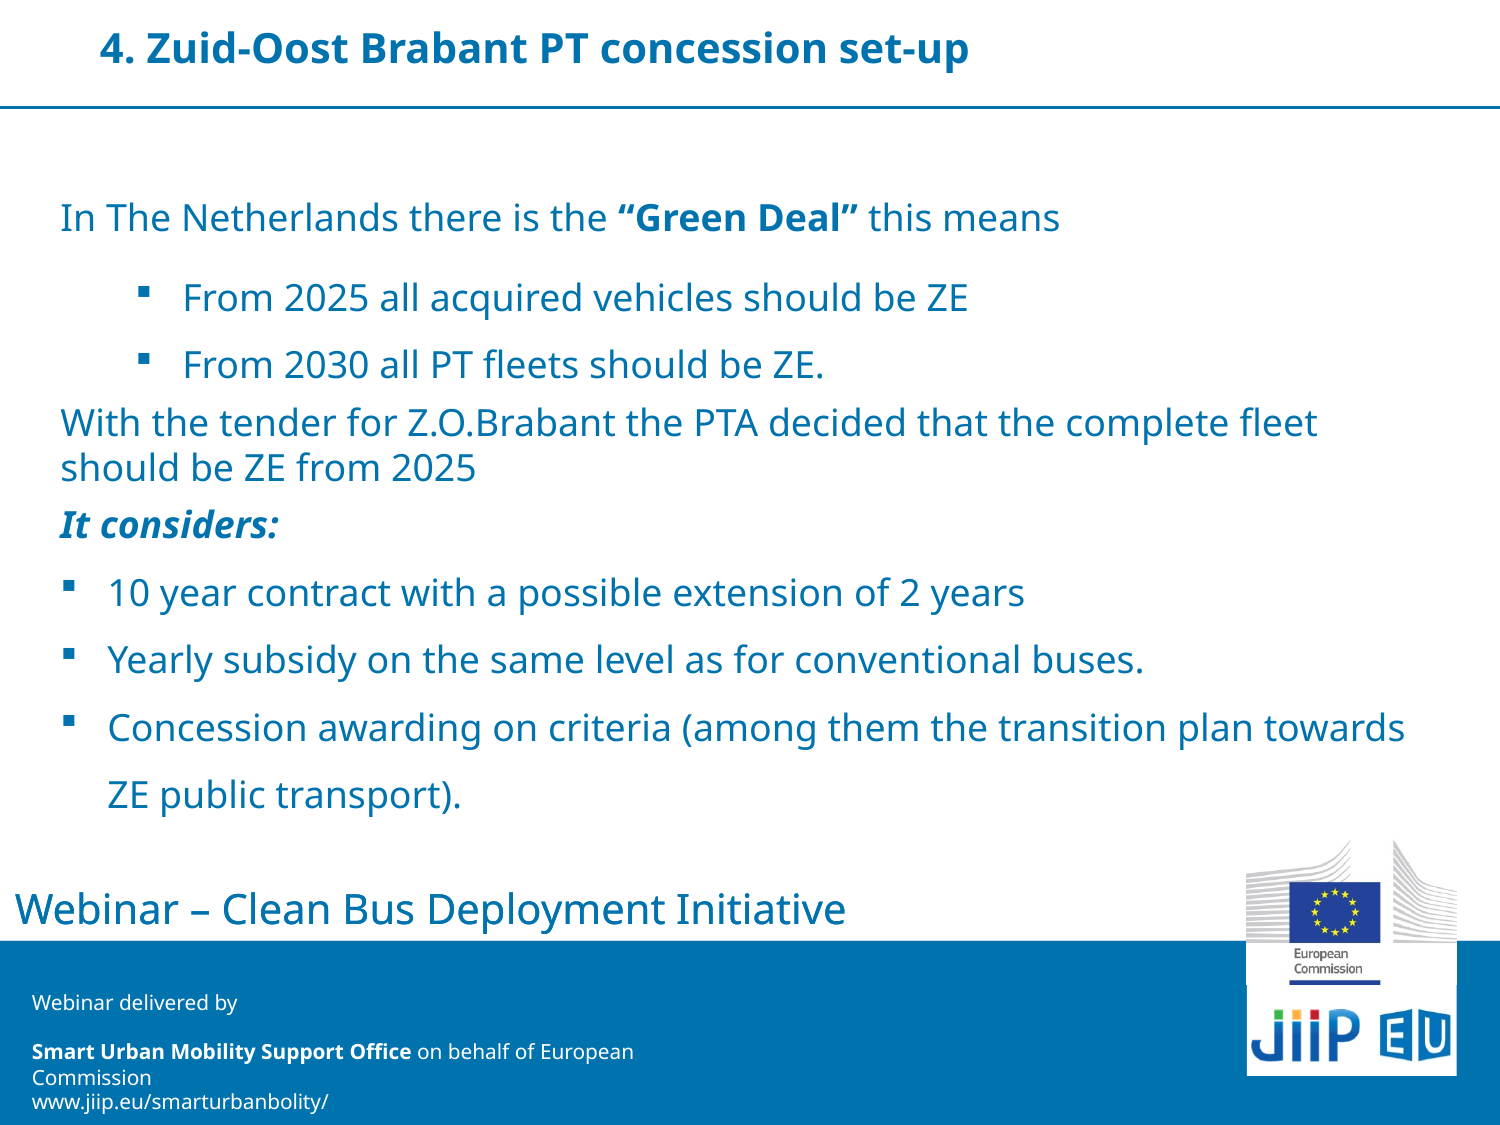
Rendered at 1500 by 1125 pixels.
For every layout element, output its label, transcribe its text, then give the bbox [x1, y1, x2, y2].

text_box [0, 940, 1500, 1125]
picture [1246, 839, 1457, 985]
text_box Webinar delivered by Smart Urban Mobility Support Office on behalf of European Commission www.jiip.eu/smarturbanbolity/ [17, 981, 750, 1122]
picture [1251, 1009, 1360, 1063]
text_box Webinar – Clean Bus Deployment Initiative [0, 875, 918, 941]
text_box In The Netherlands there is the “Green Deal” this means From 2025 all acquired vehicles should be ZE From 2030 all PT fleets should be ZE. With the tender for Z.O.Brabant the PTA decided that the complete fleet should be ZE from 2025 It considers: 10 year contract with a possible extension of 2 years Yearly subsidy on the same level as for conventional buses. Concession awarding on criteria (among them the transition plan towards ZE public transport). [45, 186, 1455, 824]
text_box 4. Zuid-Oost Brabant PT concession set-up [85, 14, 1111, 80]
text_box [1246, 940, 1458, 1077]
picture [1369, 1009, 1455, 1063]
